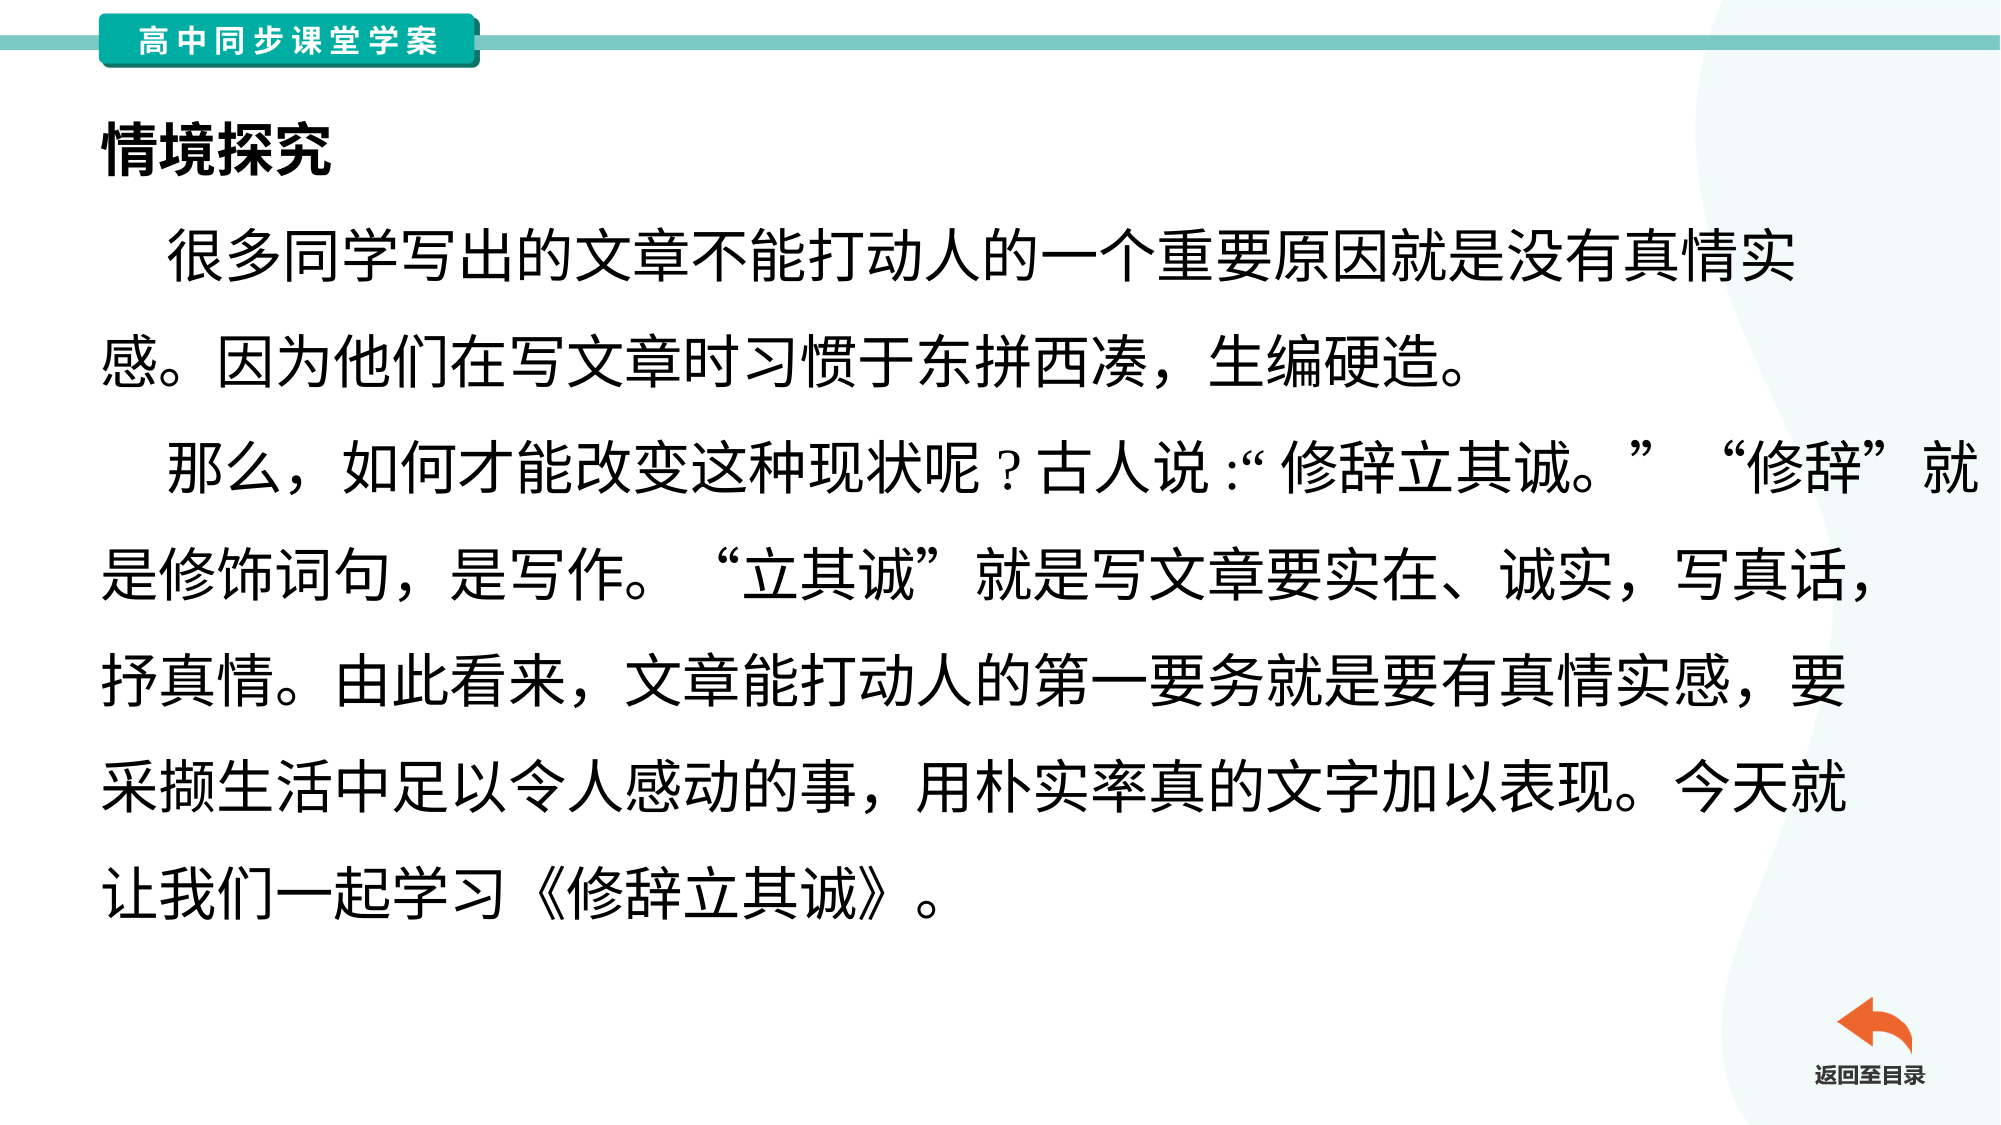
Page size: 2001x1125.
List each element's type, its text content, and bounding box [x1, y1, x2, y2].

text_box 情境探究 很多同学写出的文章不能打动人的一个重要原因就是没有真情实 感。因为他们在写文章时习惯于东拼西凑，生编硬造。 那么，如何才能改变这种现状呢?古人说:“修辞立其诚。”“修辞”就 是修饰词句，是写作。“立其诚”就是写文章要实在、诚实，写真话， 抒真情。由此看来，文章能打动人的第一要务就是要有真情实感，要 采撷生活中足以令人感动的事，用朴实率真的文字加以表现。今天就 让我们一起学习《修辞立其诚》。 [100, 76, 1899, 927]
picture [0, 0, 2000, 1125]
